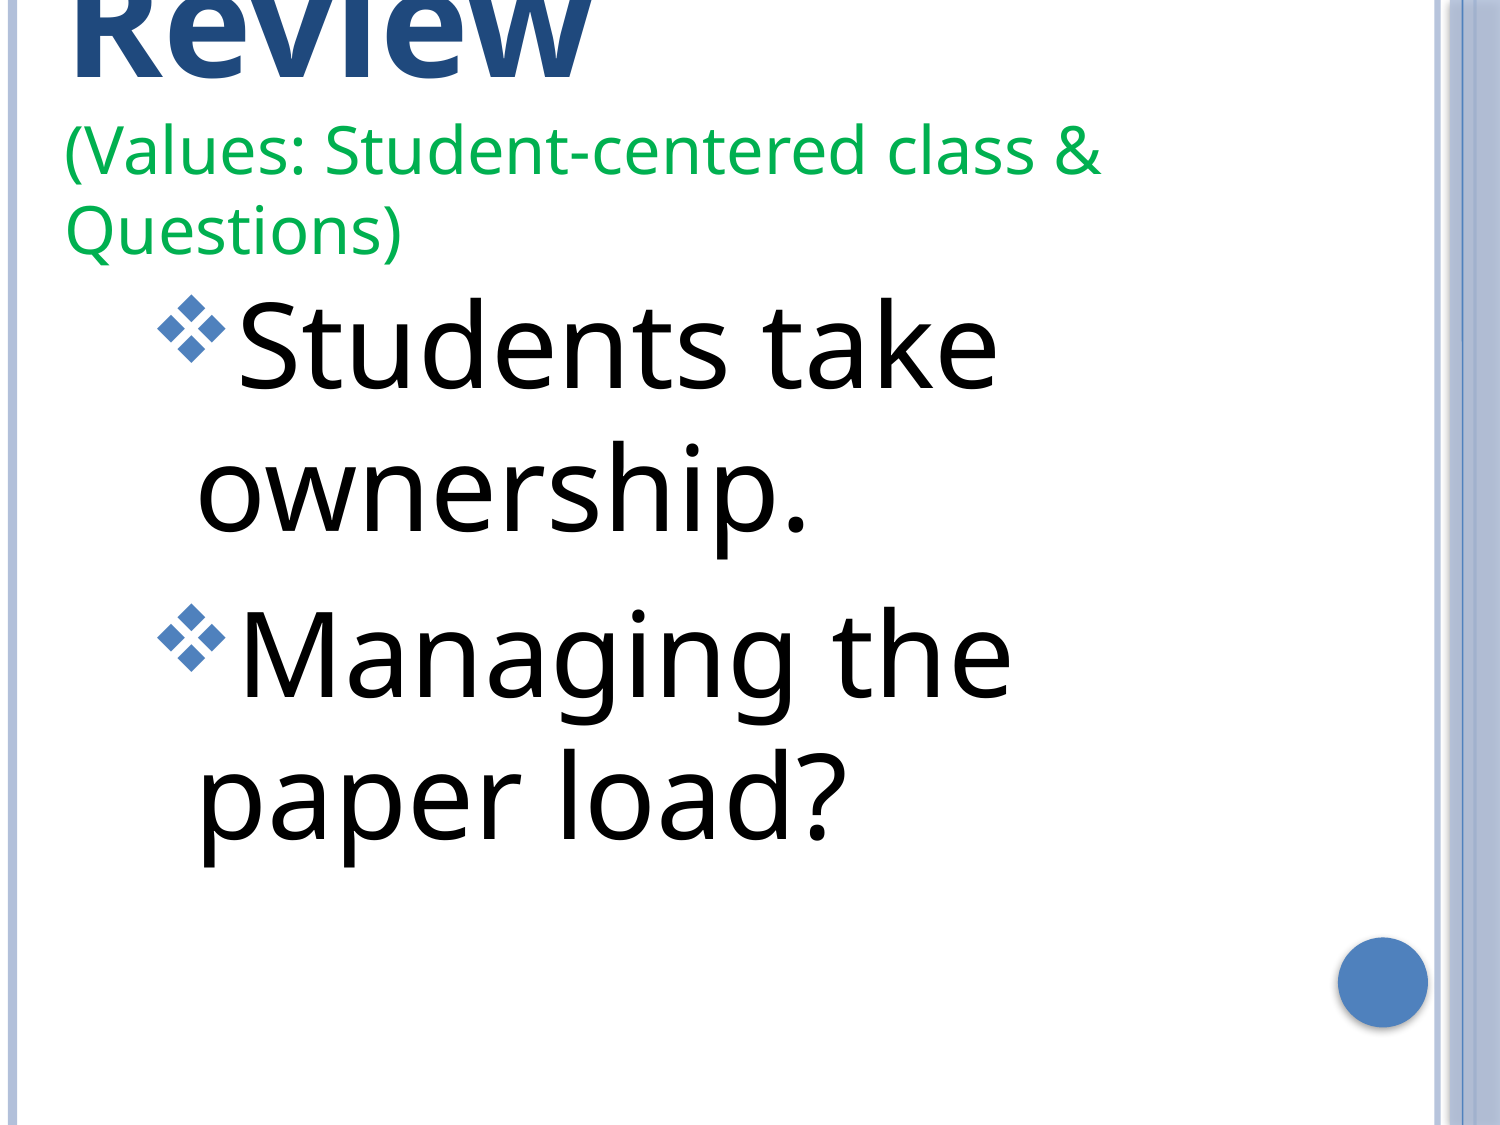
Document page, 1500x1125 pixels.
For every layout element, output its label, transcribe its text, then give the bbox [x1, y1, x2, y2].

title Expert Peer Review (Values: Student-centered class & Questions) [50, 87, 1400, 275]
list Students take ownership. Managing the paper load? [75, 262, 1300, 1062]
